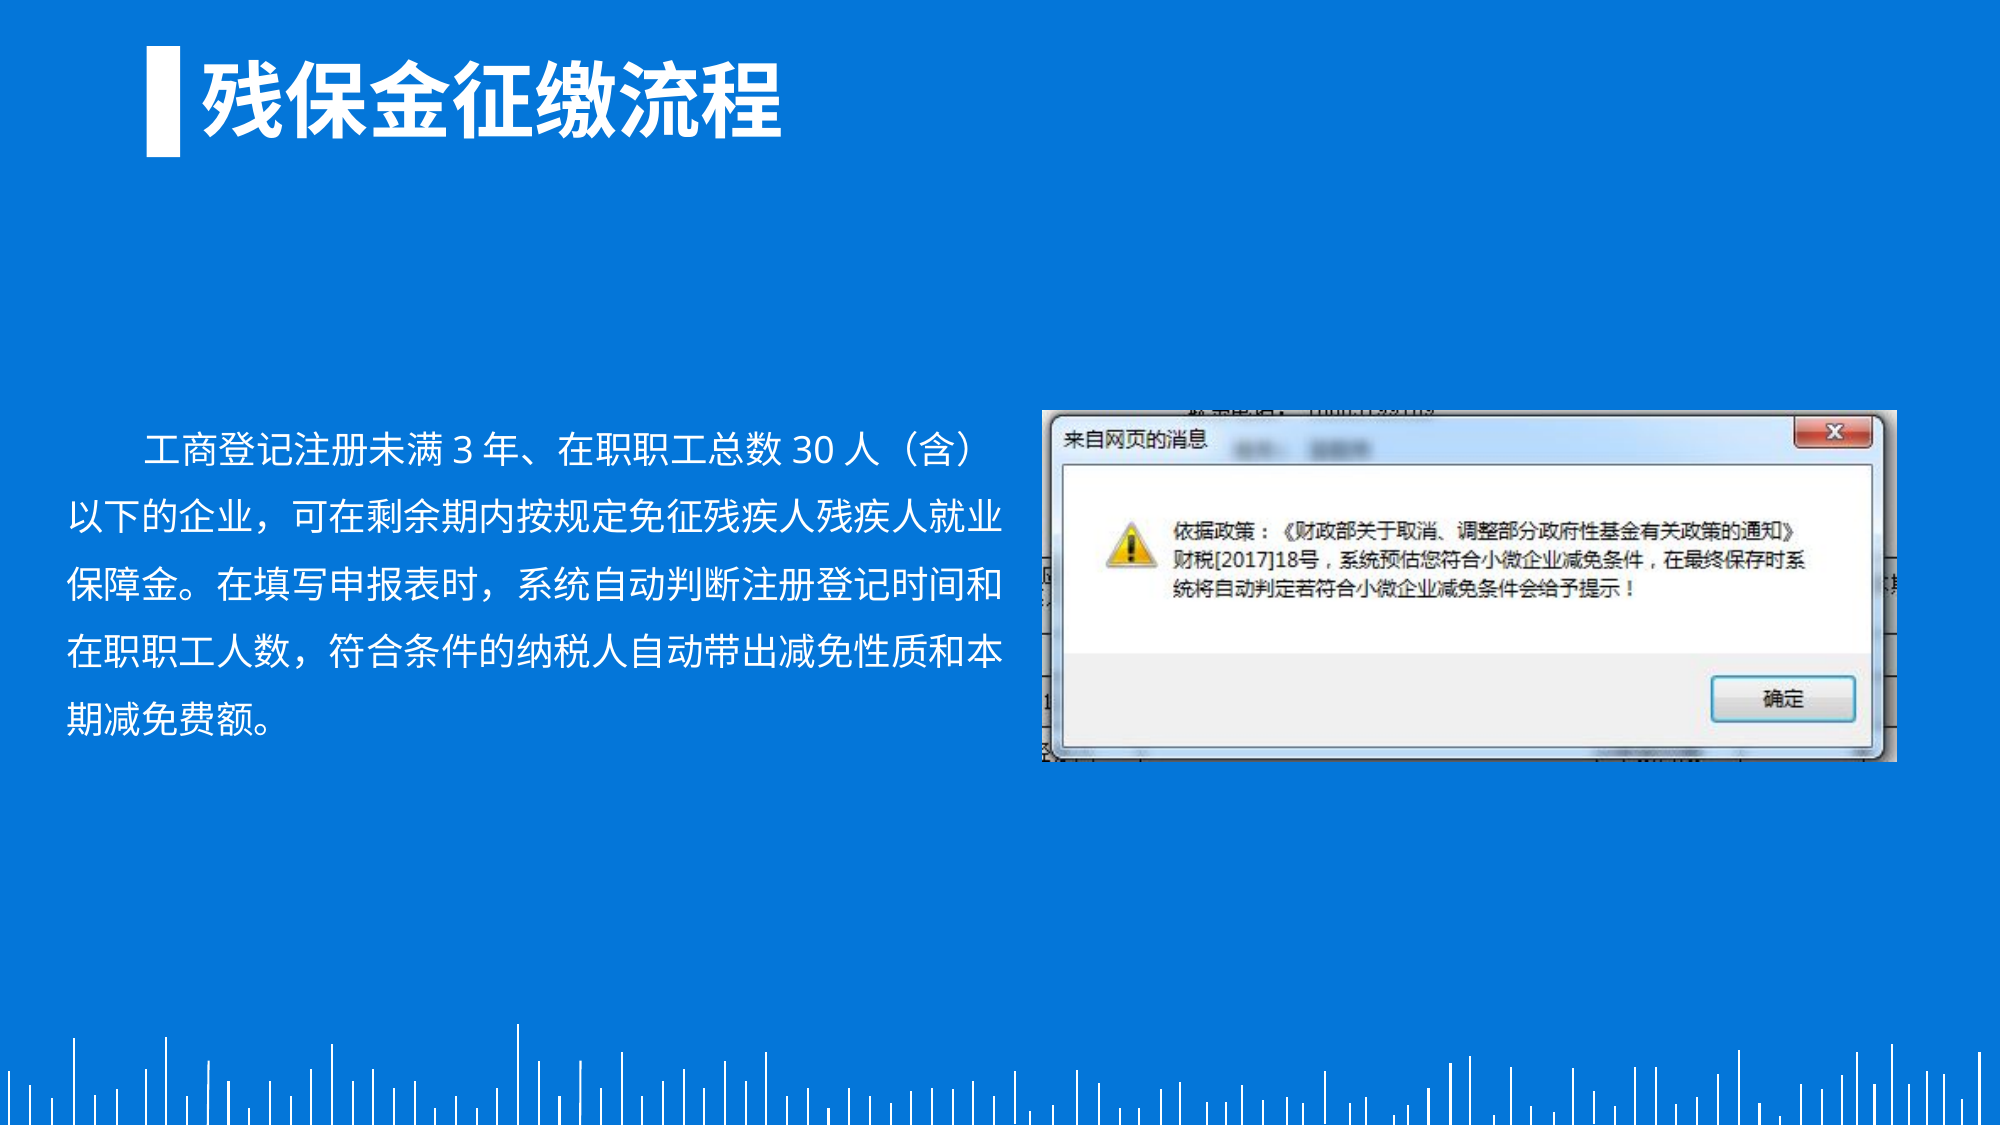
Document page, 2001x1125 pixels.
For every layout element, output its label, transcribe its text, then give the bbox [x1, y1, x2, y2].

text_box [146, 45, 181, 158]
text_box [8, 1024, 1980, 1125]
picture [1042, 410, 1897, 762]
text_box 工商登记注册未满3年、在职职工总数30人（含）以下的企业，可在剩余期内按规定免征残疾人残疾人就业保障金。在填写申报表时，系统自动判断注册登记时间和在职职工人数，符合条件的纳税人自动带出减免性质和本期减免费额。 [51, 395, 1025, 749]
text_box 残保金征缴流程 [186, 41, 1189, 156]
